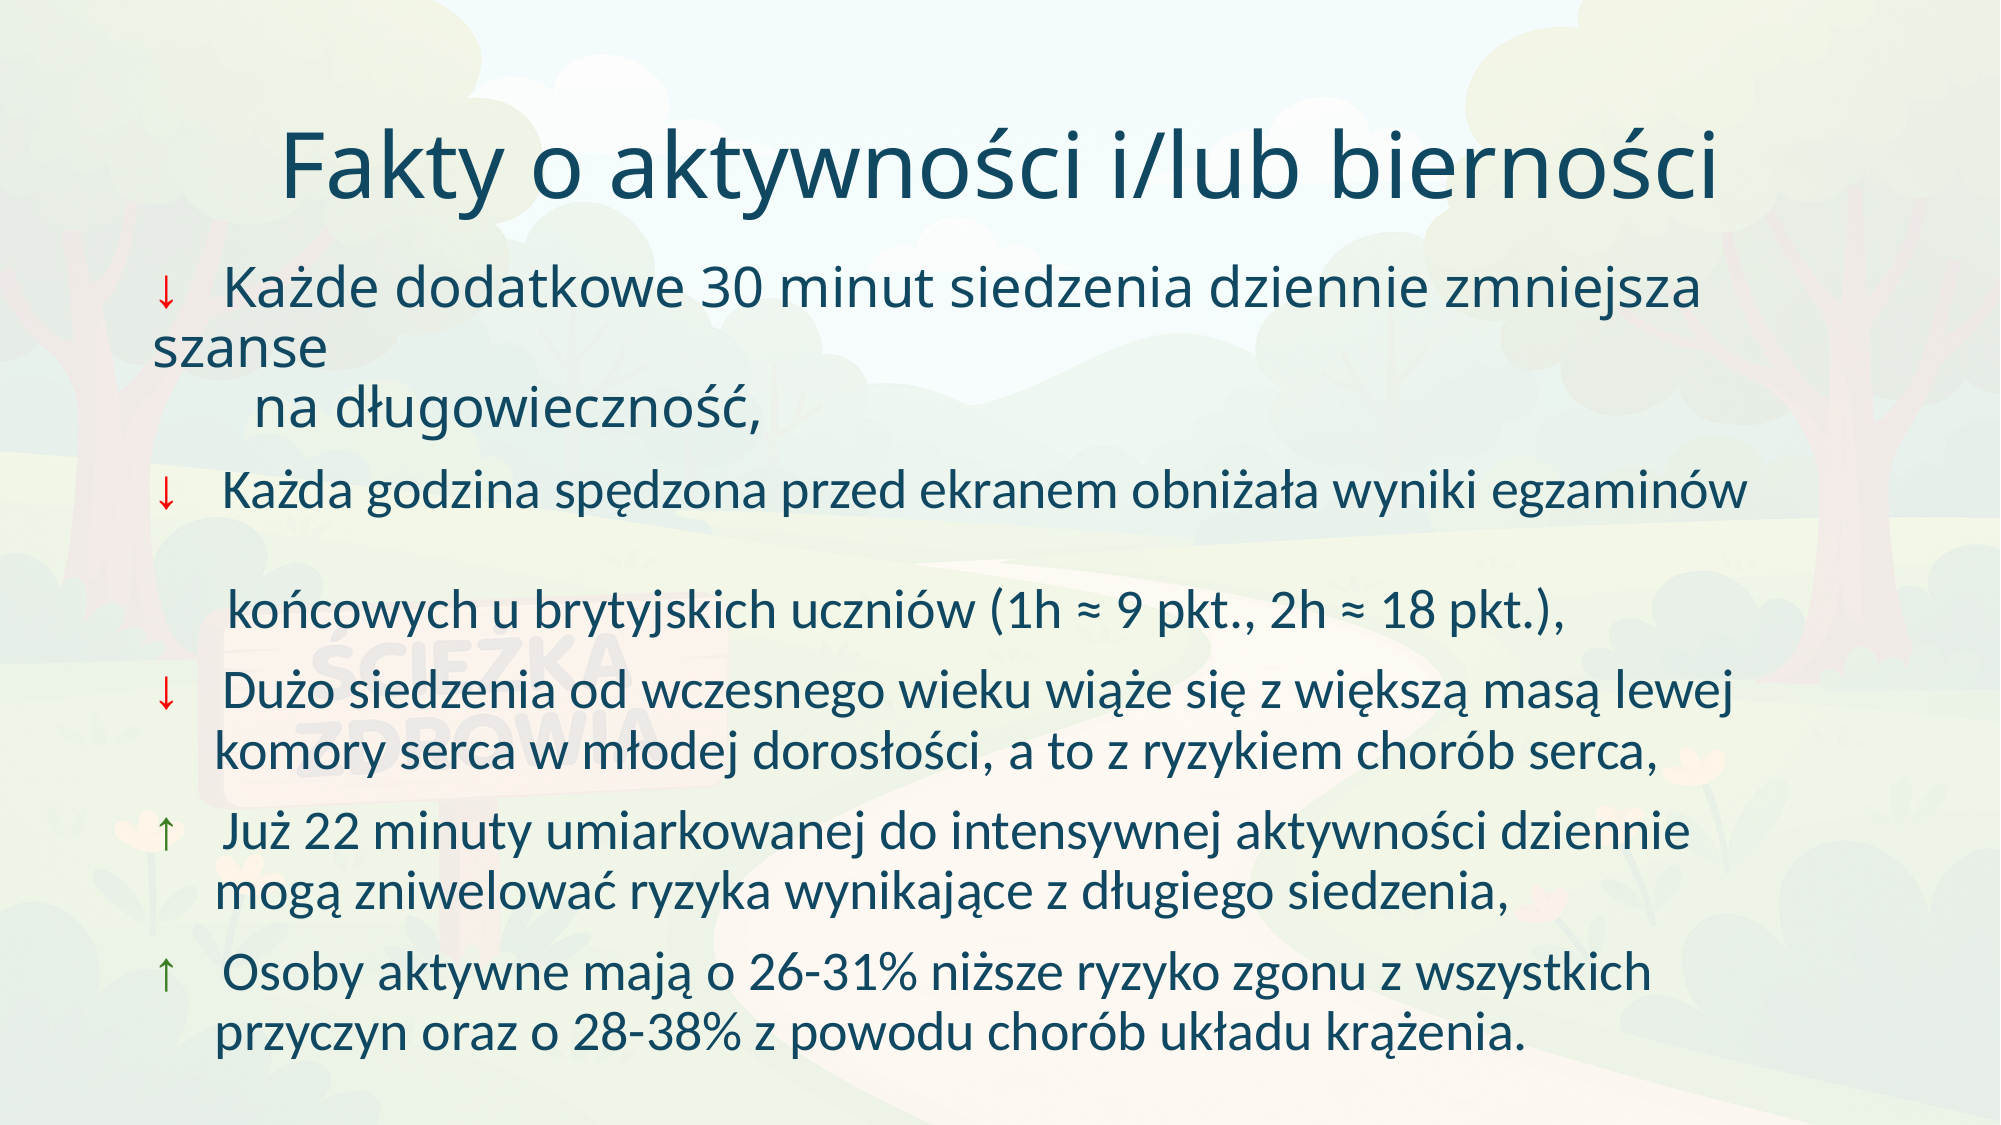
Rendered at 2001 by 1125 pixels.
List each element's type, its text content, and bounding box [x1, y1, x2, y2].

list ↓ Każde dodatkowe 30 minut siedzenia dziennie zmniejsza szanse na długowieczność, ↓ Każda godzina spędzona przed ekranem obniżała wyniki egzaminów końcowych u brytyjskich uczniów (1h ≈ 9 pkt., 2h ≈ 18 pkt.), ↓ Dużo siedzenia od wczesnego wieku wiąże się z większą masą lewej komory serca w młodej dorosłości, a to z ryzykiem chorób serca, ↑ Już 22 minuty umiarkowanej do intensywnej aktywności dziennie mogą zniwelować ryzyka wynikające z długiego siedzenia, ↑ Osoby aktywne mają o 26-31% niższe ryzyko zgonu z wszystkich przyczyn oraz o 28-38% z powodu chorób układu krążenia. [137, 251, 1863, 1078]
title Fakty o aktywności i/lub bierności [137, 59, 1863, 251]
